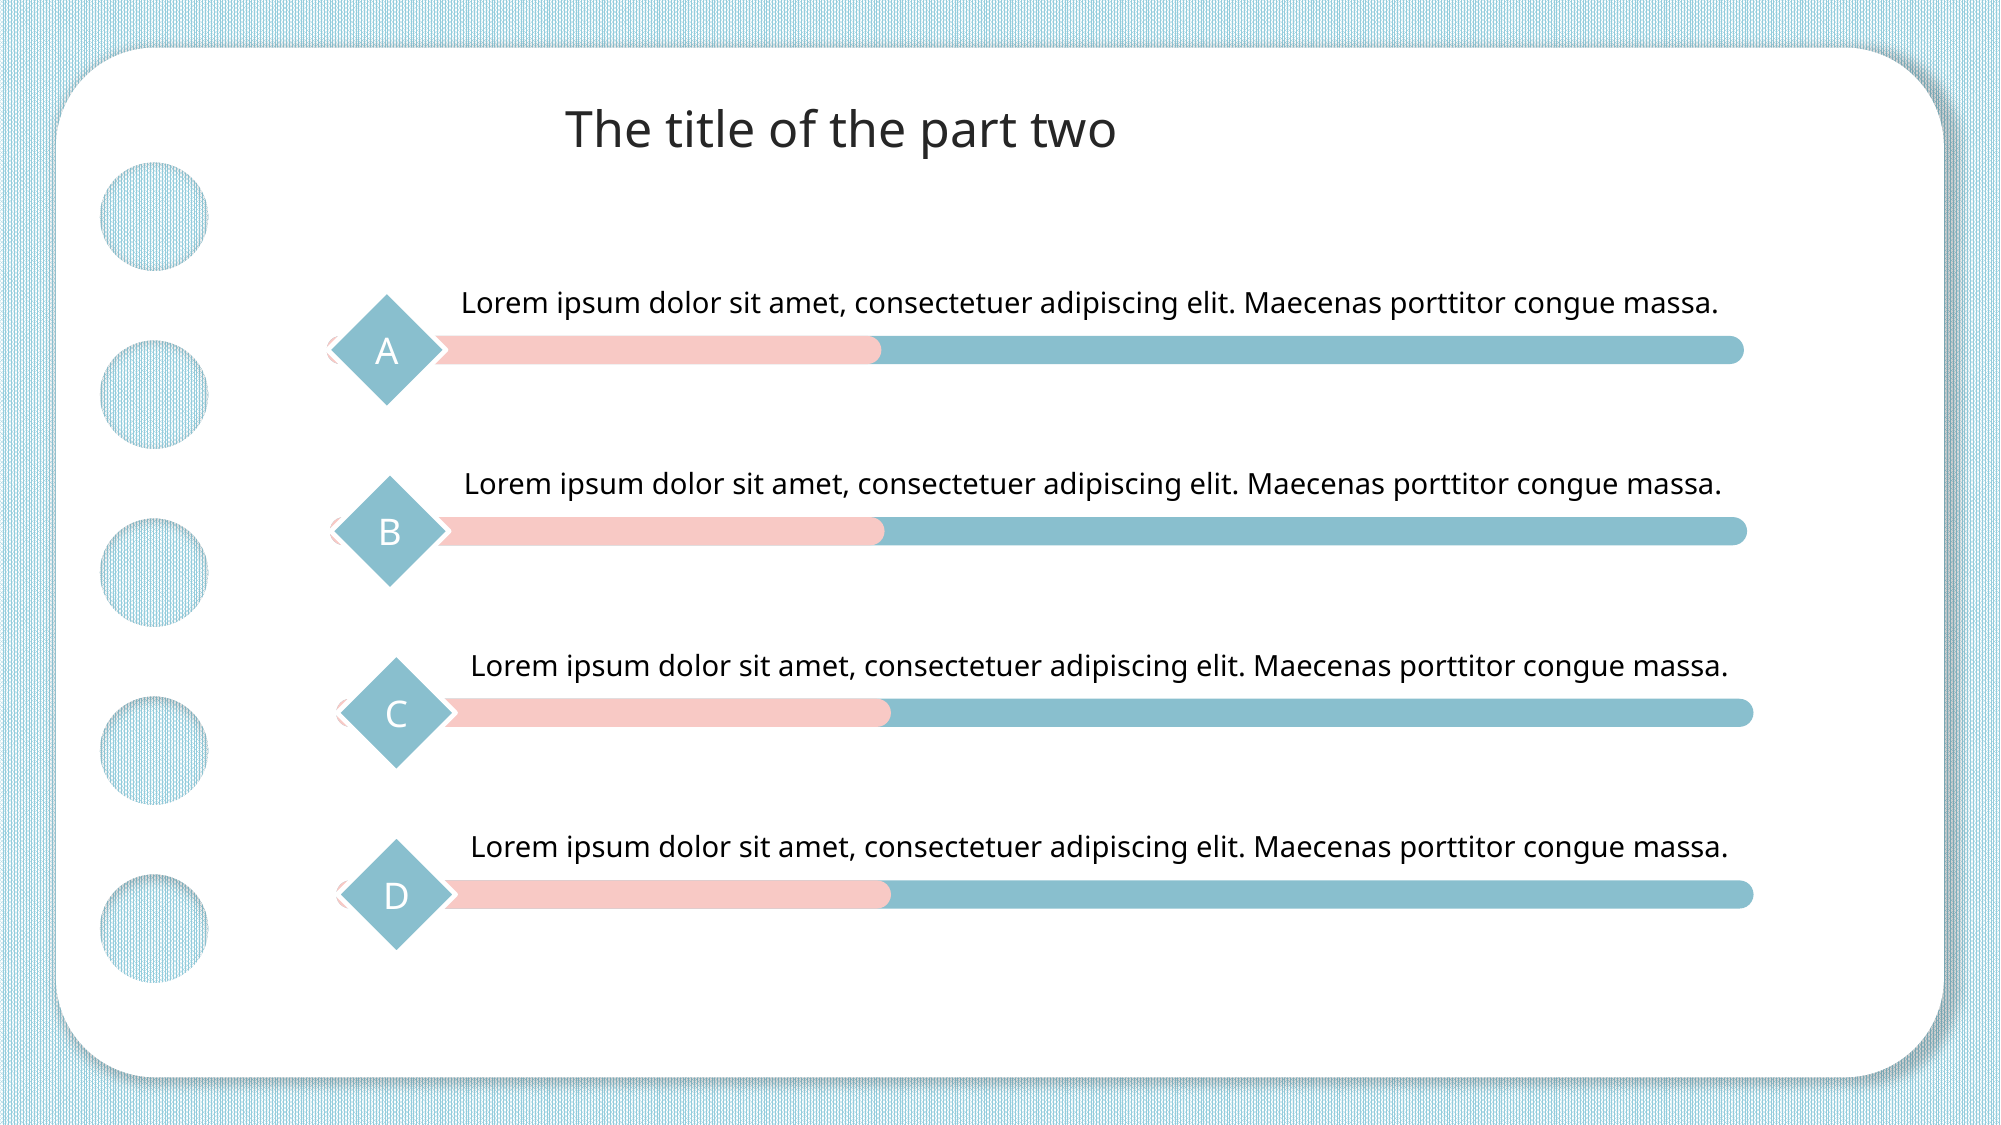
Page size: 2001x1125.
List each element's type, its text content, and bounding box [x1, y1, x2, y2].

text_box Lorem ipsum dolor sit amet, consectetuer adipiscing elit. Maecenas porttitor congue massa. [455, 639, 1854, 690]
text_box Lorem ipsum dolor sit amet, consectetuer adipiscing elit. Maecenas porttitor congue massa. [449, 457, 1848, 508]
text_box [326, 290, 1745, 410]
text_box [329, 471, 1748, 591]
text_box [335, 653, 1754, 773]
text_box Lorem ipsum dolor sit amet, consectetuer adipiscing elit. Maecenas porttitor congue massa. [446, 276, 1845, 327]
text_box The title of the part two [551, 89, 1343, 165]
text_box Lorem ipsum dolor sit amet, consectetuer adipiscing elit. Maecenas porttitor congue massa. [455, 821, 1854, 871]
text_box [335, 835, 1754, 954]
